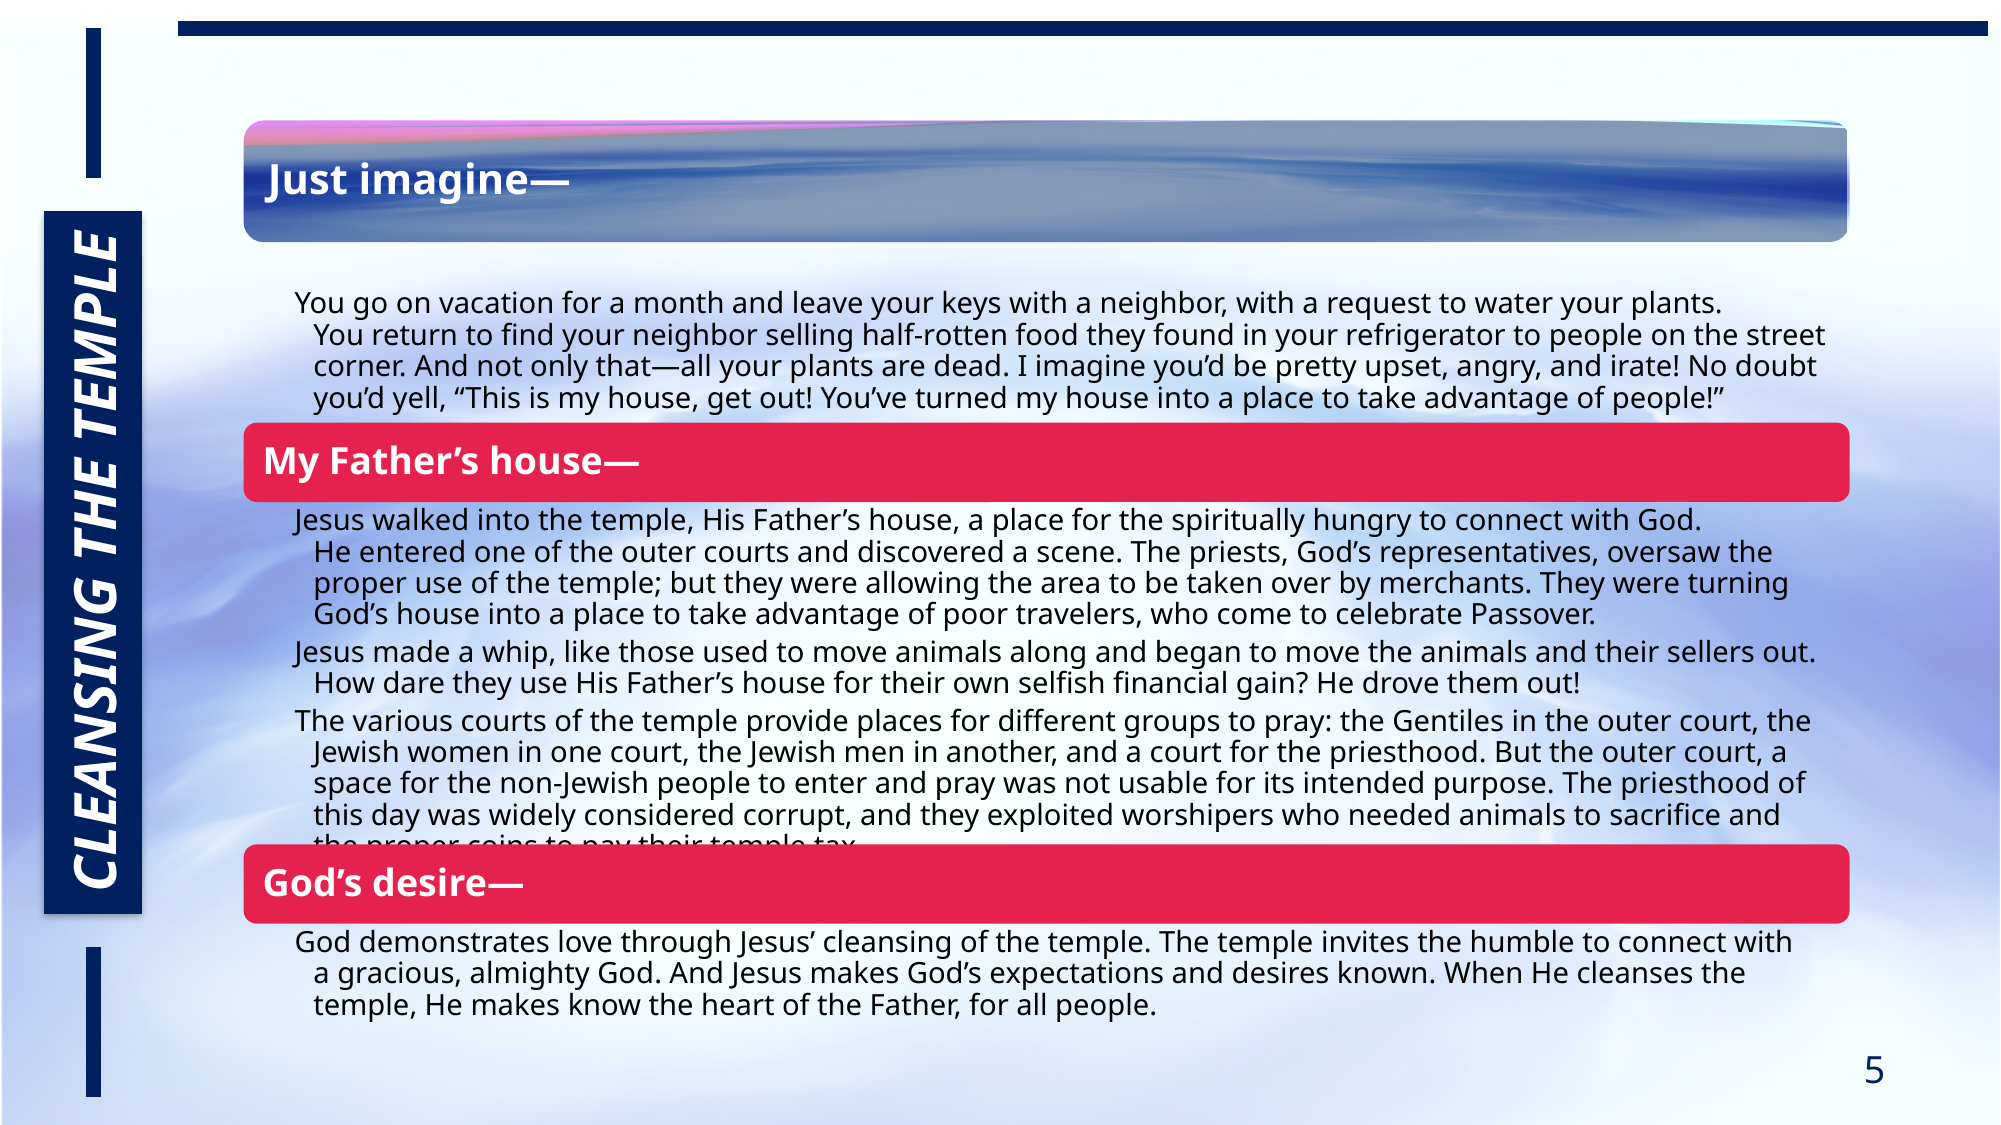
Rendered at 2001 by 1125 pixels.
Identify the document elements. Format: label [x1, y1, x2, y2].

text_box [243, 120, 1850, 1071]
picture [0, 22, 2000, 1125]
